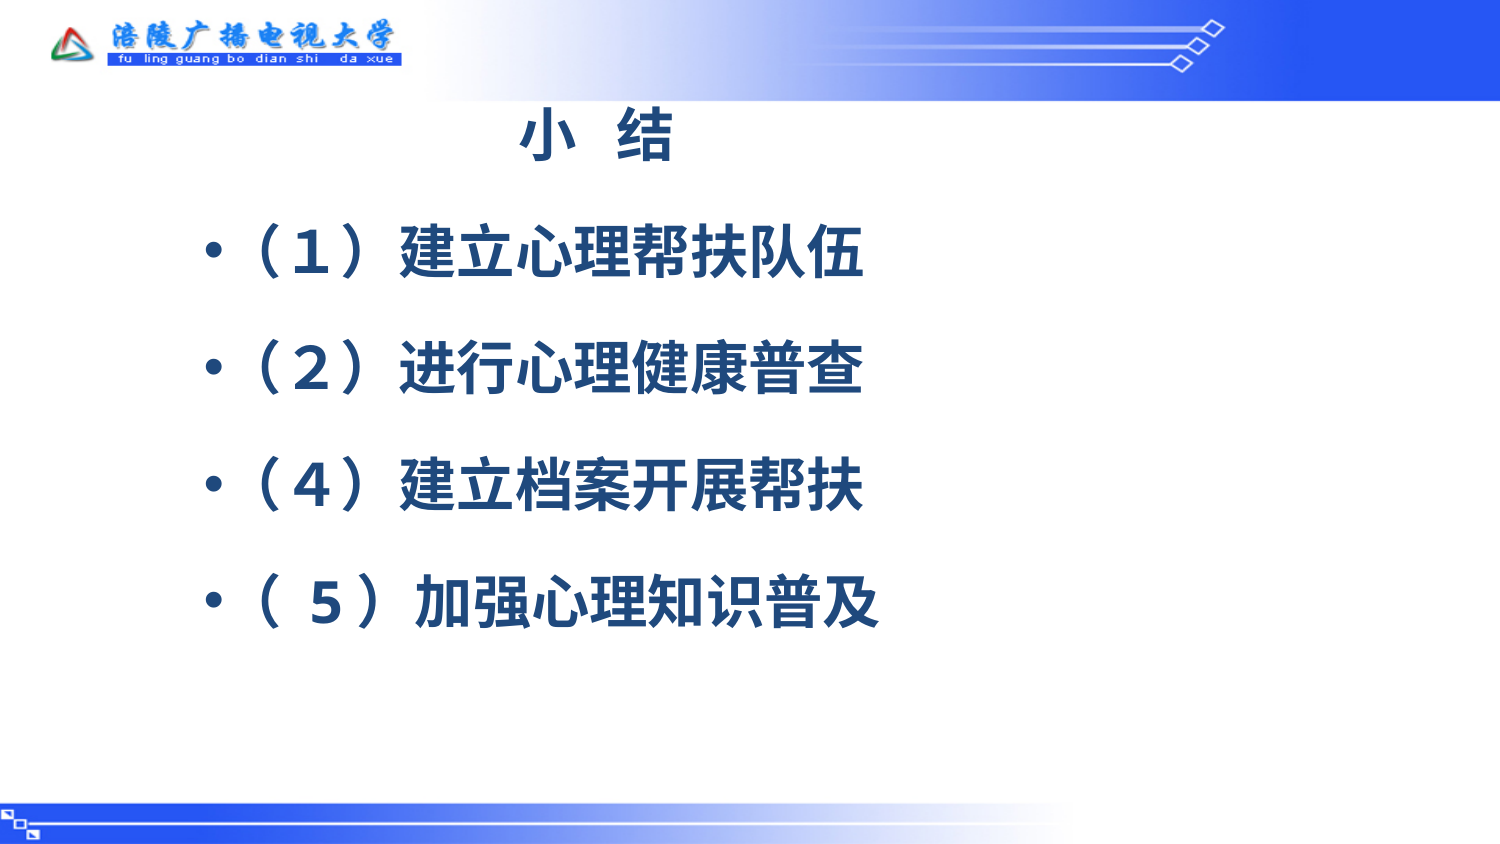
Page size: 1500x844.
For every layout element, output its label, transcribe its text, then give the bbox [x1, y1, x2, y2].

list 小 结 （１）建立心理帮扶队伍 （２）进行心理健康普查 （４）建立档案开展帮扶 （ 5）加强心理知识普及 [88, 55, 1447, 718]
picture [0, 0, 1500, 844]
